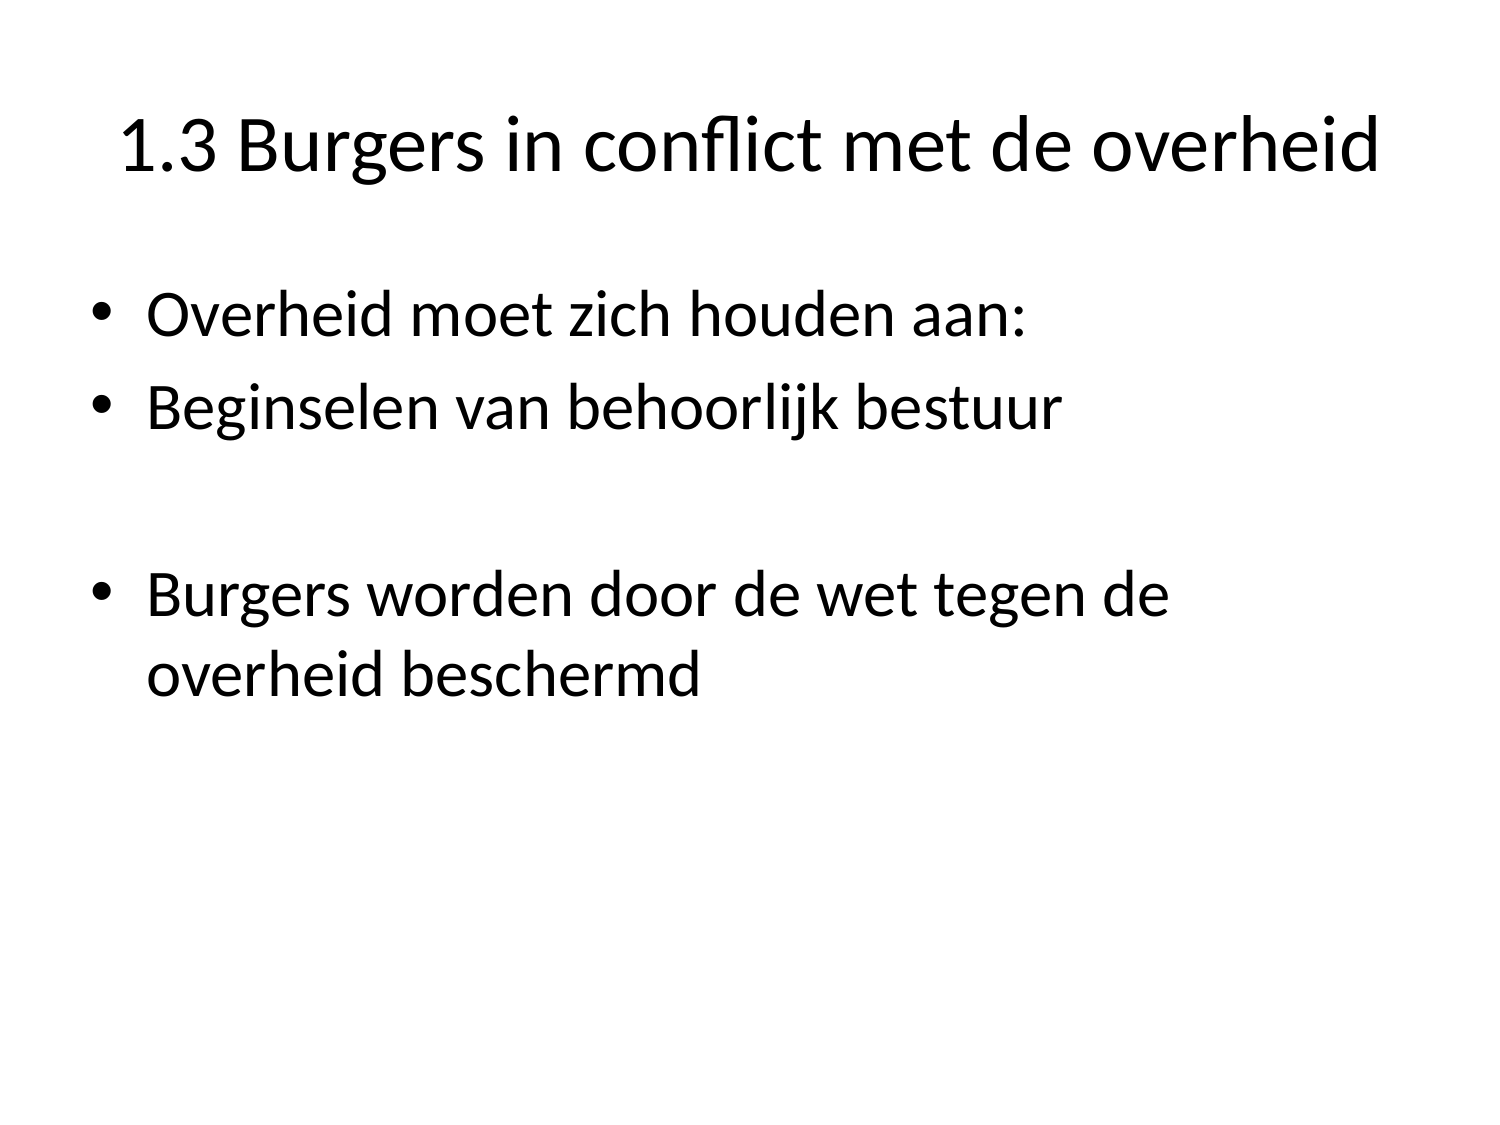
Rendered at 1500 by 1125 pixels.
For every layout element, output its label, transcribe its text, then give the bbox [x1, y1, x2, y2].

title 1.3 Burgers in conflict met de overheid [75, 45, 1425, 233]
list Overheid moet zich houden aan: Beginselen van behoorlijk bestuur Burgers worden door de wet tegen de overheid beschermd [75, 262, 1425, 1005]
